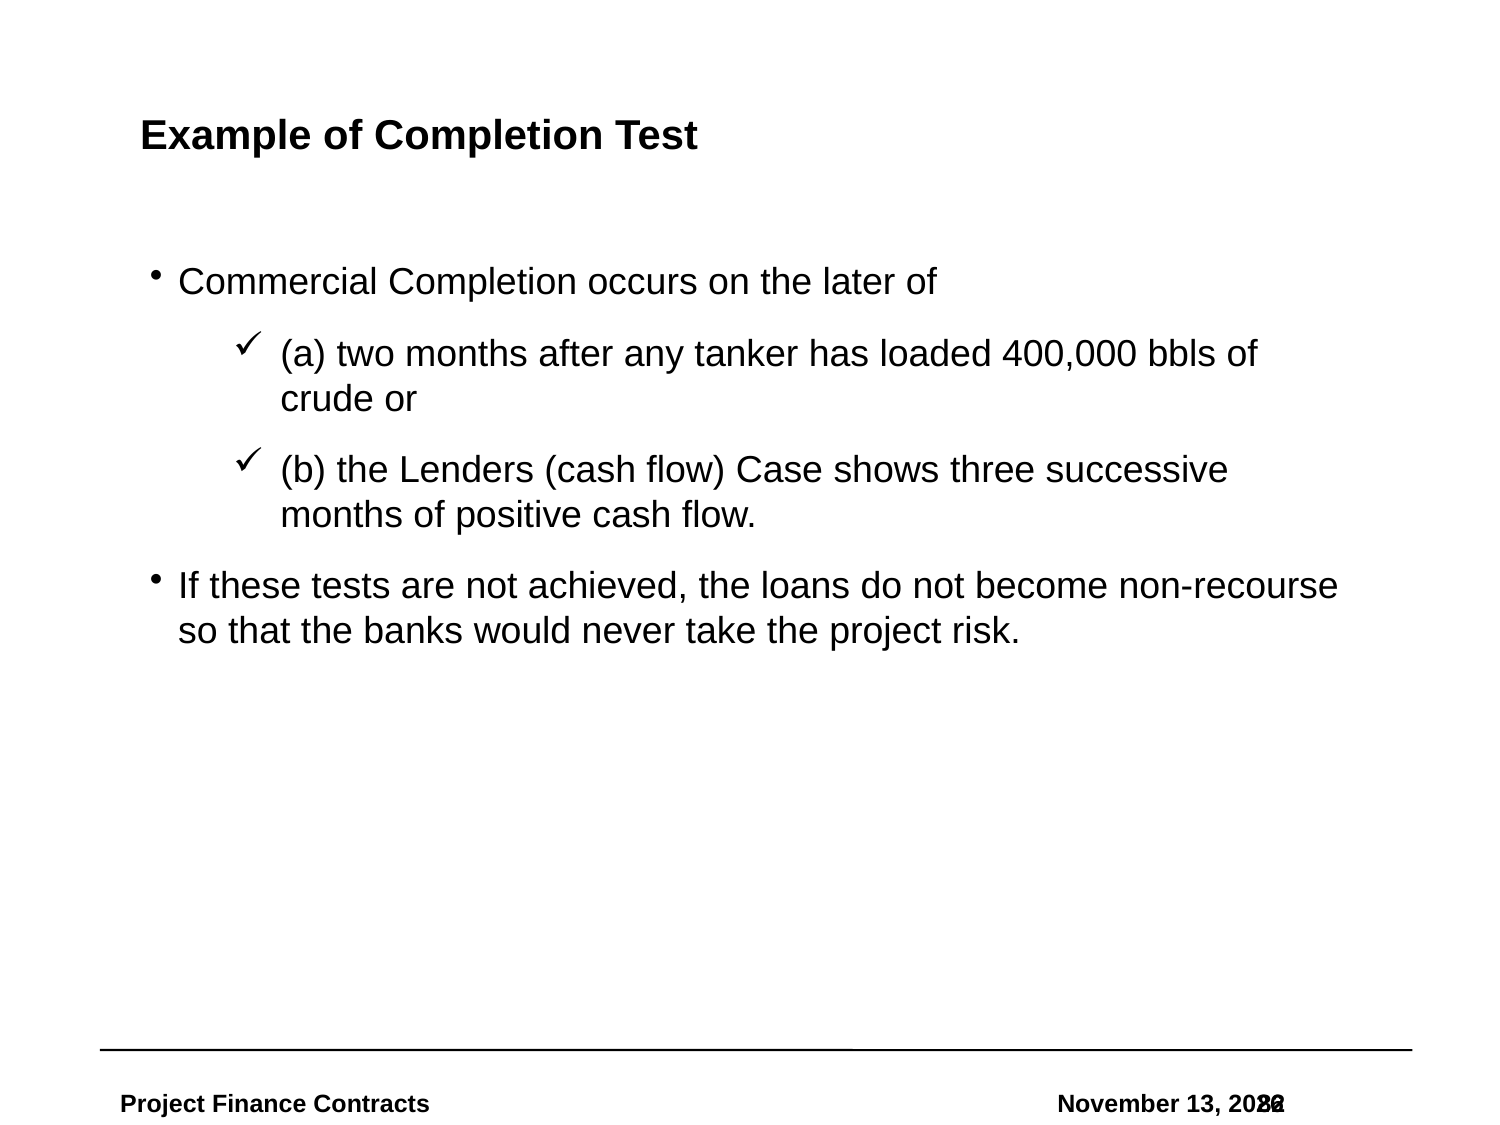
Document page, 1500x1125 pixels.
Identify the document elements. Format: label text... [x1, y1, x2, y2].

list Commercial Completion occurs on the later of (a) two months after any tanker has loaded 400,000 bbls of crude or (b) the Lenders (cash flow) Case shows three successive months of positive cash flow. If these tests are not achieved, the loans do not become non-recourse so that the banks would never take the project risk. [124, 249, 1376, 1001]
title Example of Completion Test [124, 99, 1288, 226]
